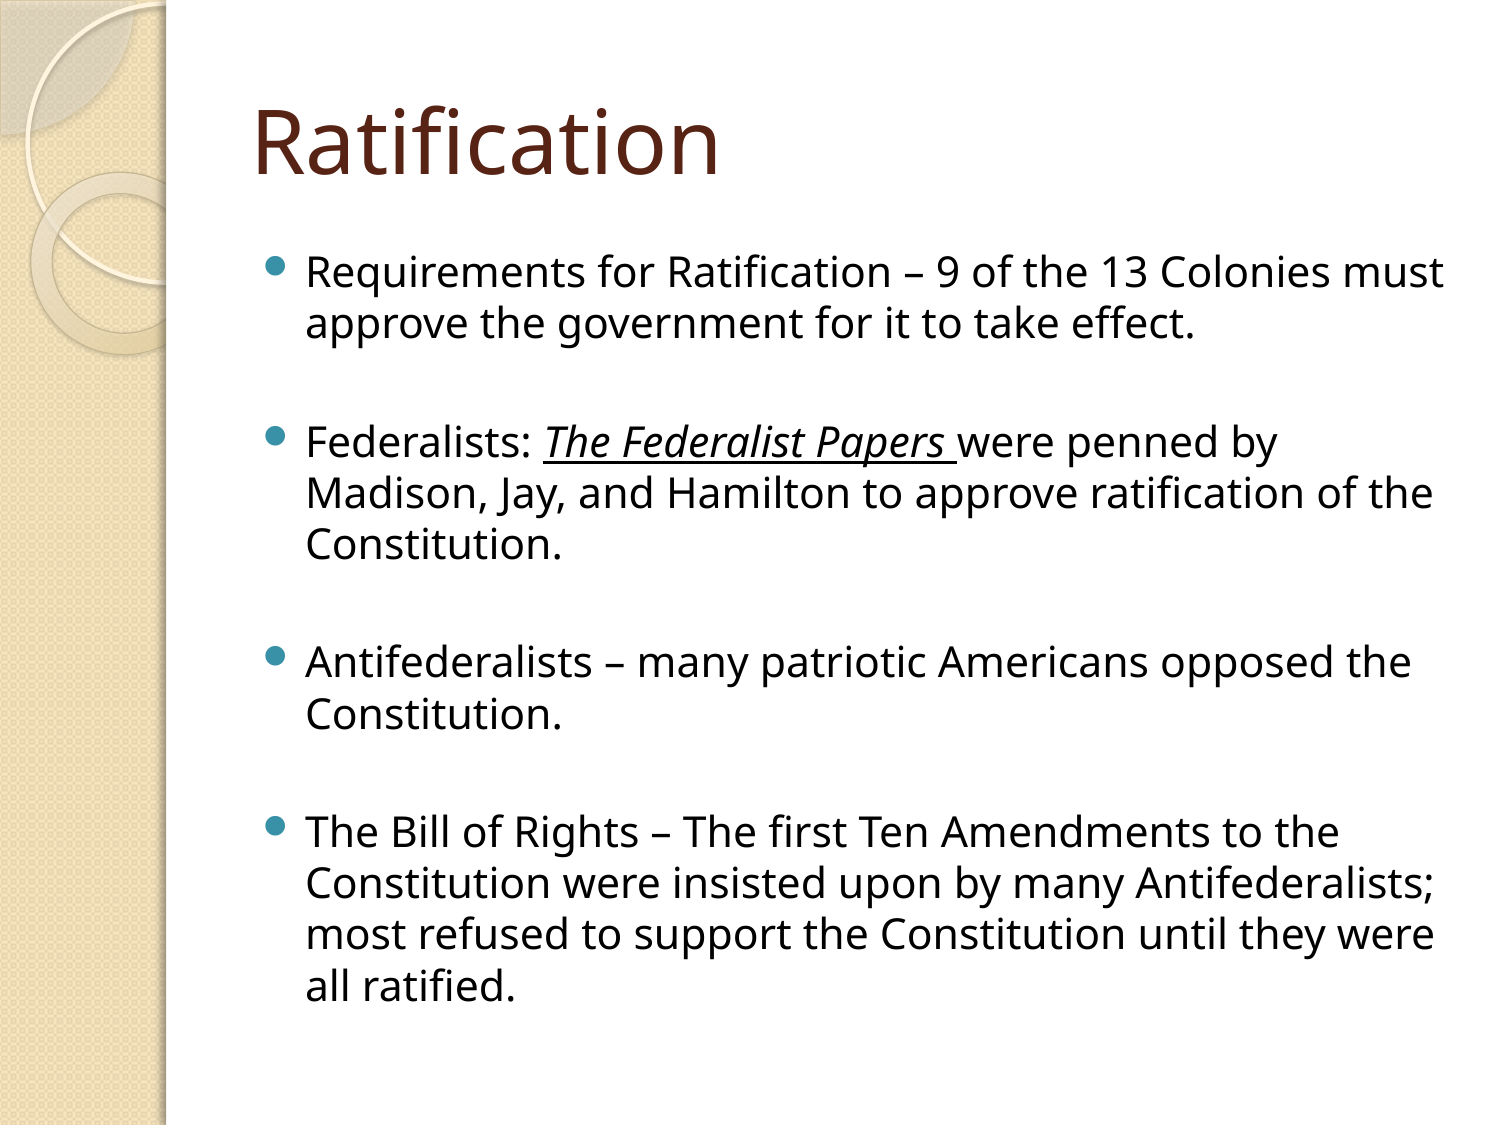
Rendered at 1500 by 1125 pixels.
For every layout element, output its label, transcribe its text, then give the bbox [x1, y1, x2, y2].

list Requirements for Ratification – 9 of the 13 Colonies must approve the government for it to take effect. Federalists: The Federalist Papers were penned by Madison, Jay, and Hamilton to approve ratification of the Constitution. Antifederalists – many patriotic Americans opposed the Constitution. The Bill of Rights – The first Ten Amendments to the Constitution were insisted upon by many Antifederalists; most refused to support the Constitution until they were all ratified. [235, 237, 1466, 1025]
title Ratification [235, 45, 1466, 233]
